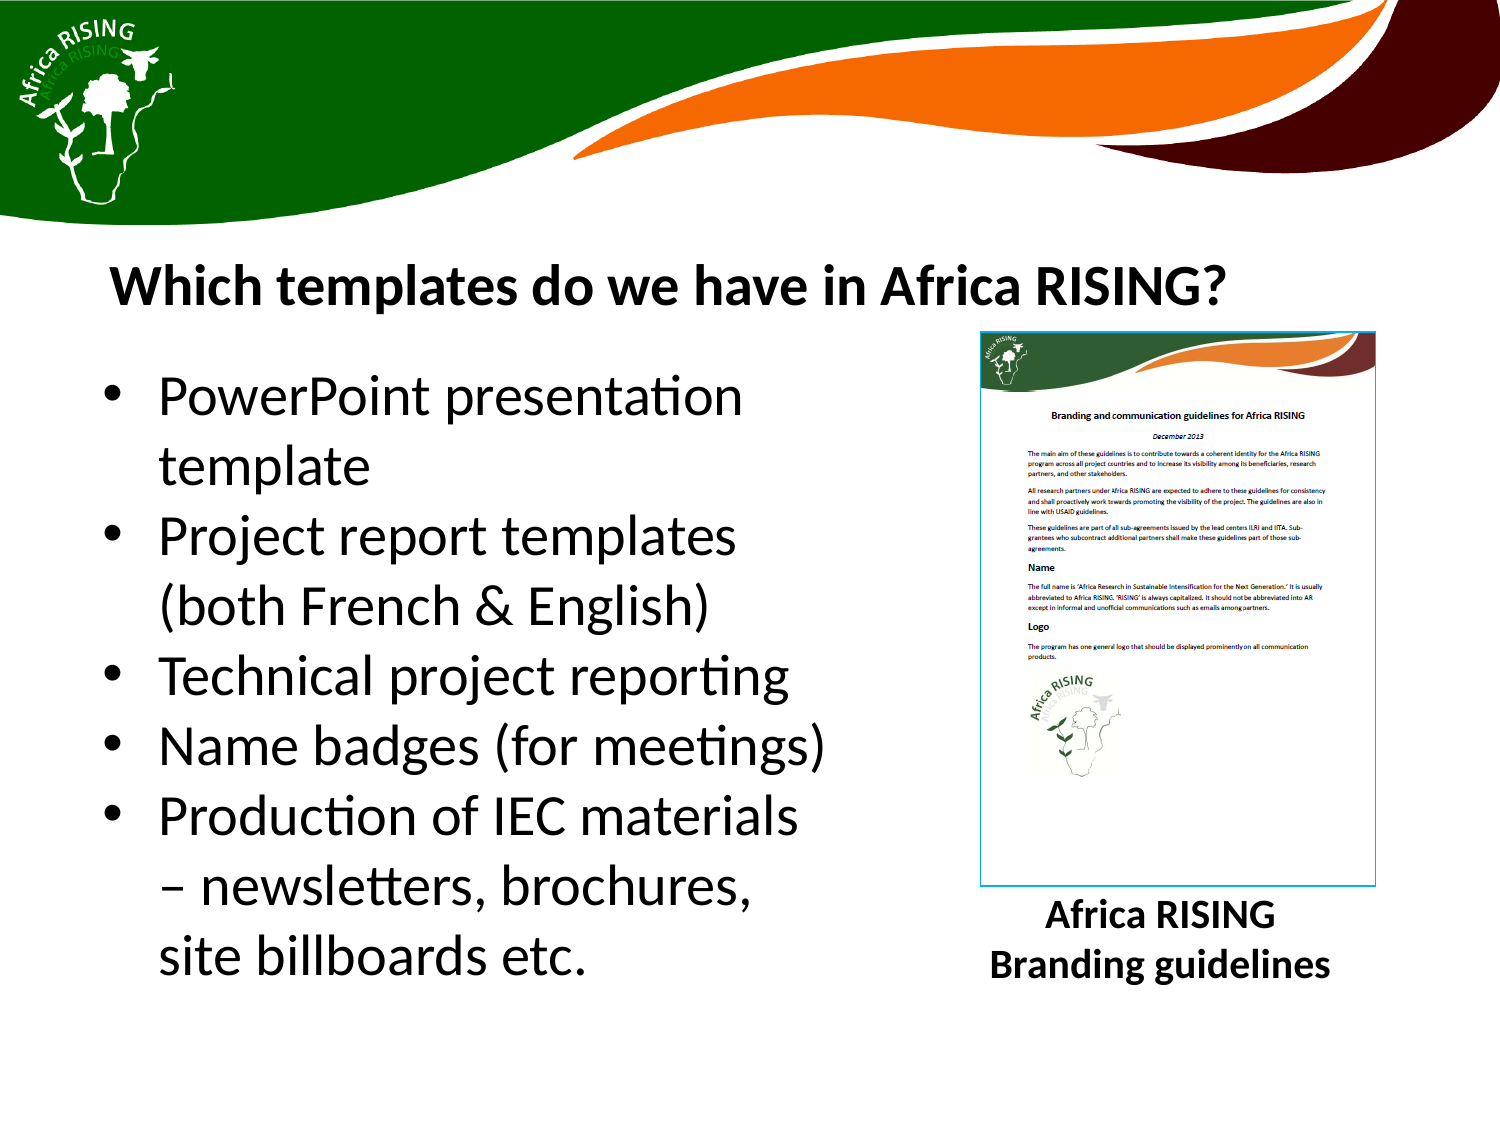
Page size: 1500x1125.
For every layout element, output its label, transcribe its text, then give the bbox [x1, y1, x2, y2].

picture [0, 0, 1500, 226]
text_box Which templates do we have in Africa RISING? [94, 239, 1245, 325]
text_box Africa RISING Branding guidelines [960, 879, 1361, 995]
picture [982, 334, 1374, 884]
text_box PowerPoint presentation template Project report templates (both French & English) Technical project reporting Name badges (for meetings) Production of IEC materials – newsletters, brochures, site billboards etc. [87, 350, 850, 995]
